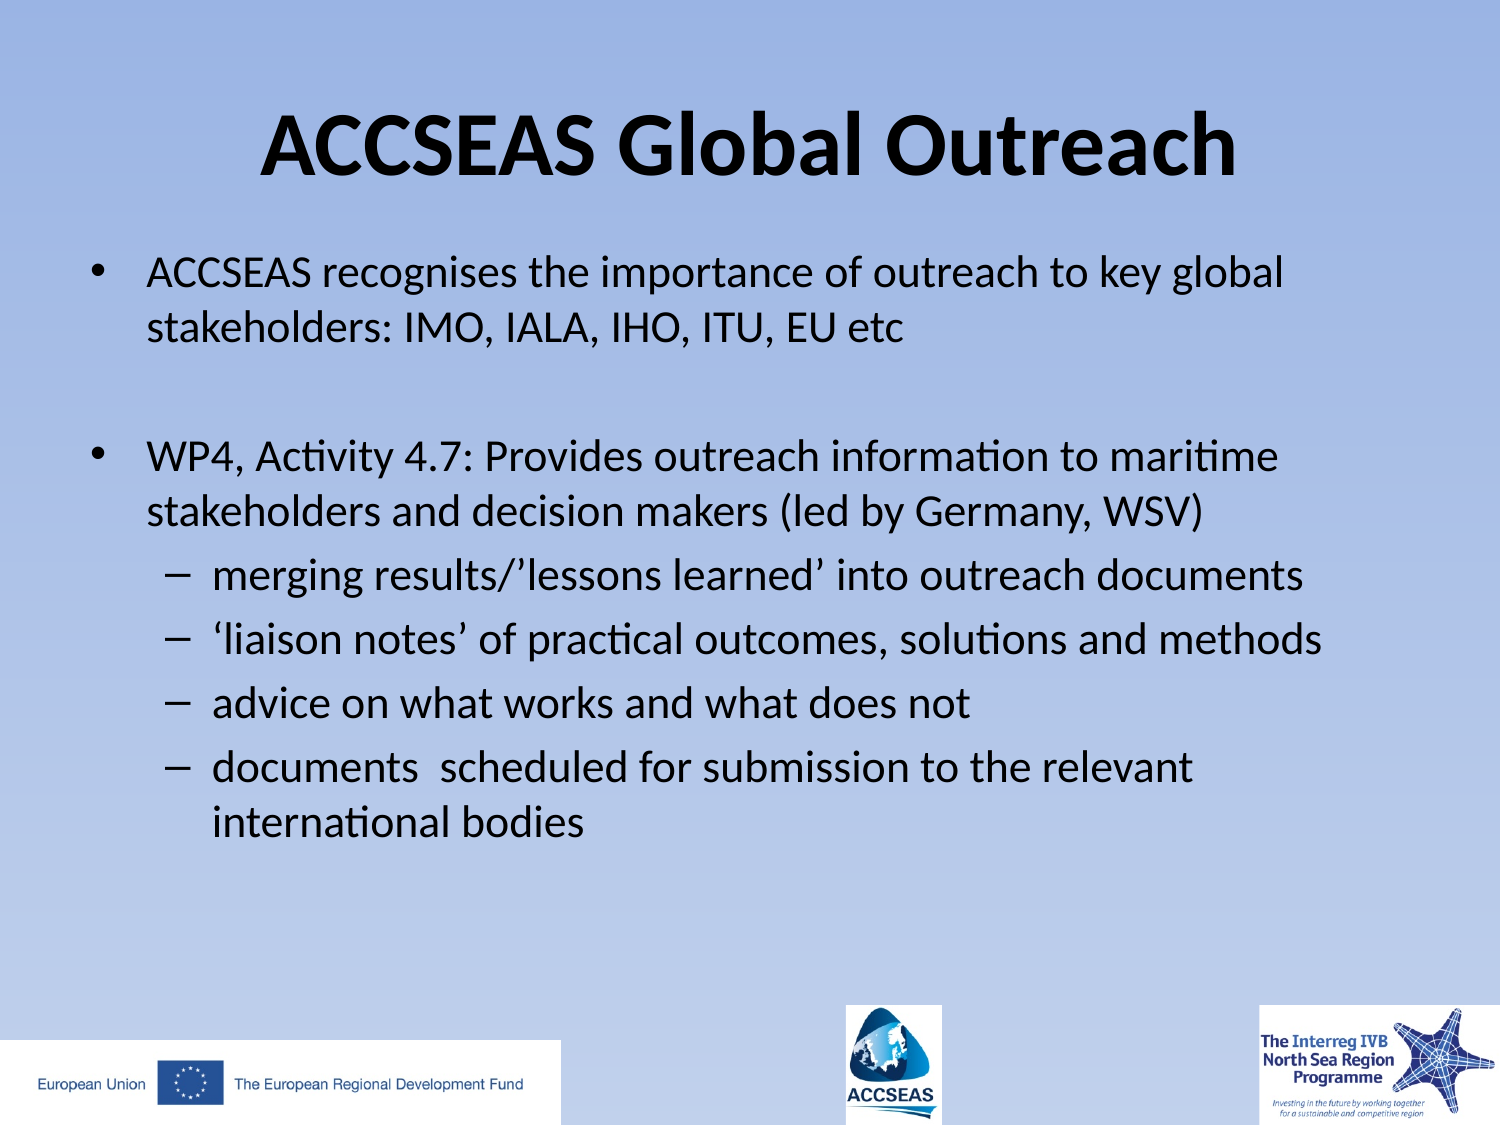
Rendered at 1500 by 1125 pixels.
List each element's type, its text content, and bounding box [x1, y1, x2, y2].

title ACCSEAS Global Outreach [75, 45, 1425, 233]
list ACCSEAS recognises the importance of outreach to key global stakeholders: IMO, IALA, IHO, ITU, EU etc WP4, Activity 4.7: Provides outreach information to maritime stakeholders and decision makers (led by Germany, WSV) merging results/’lessons learned’ into outreach documents ‘liaison notes’ of practical outcomes, solutions and methods advice on what works and what does not documents scheduled for submission to the relevant international bodies [75, 234, 1425, 1008]
picture [1259, 1005, 1500, 1125]
picture [0, 1040, 561, 1125]
picture [845, 1008, 942, 1125]
